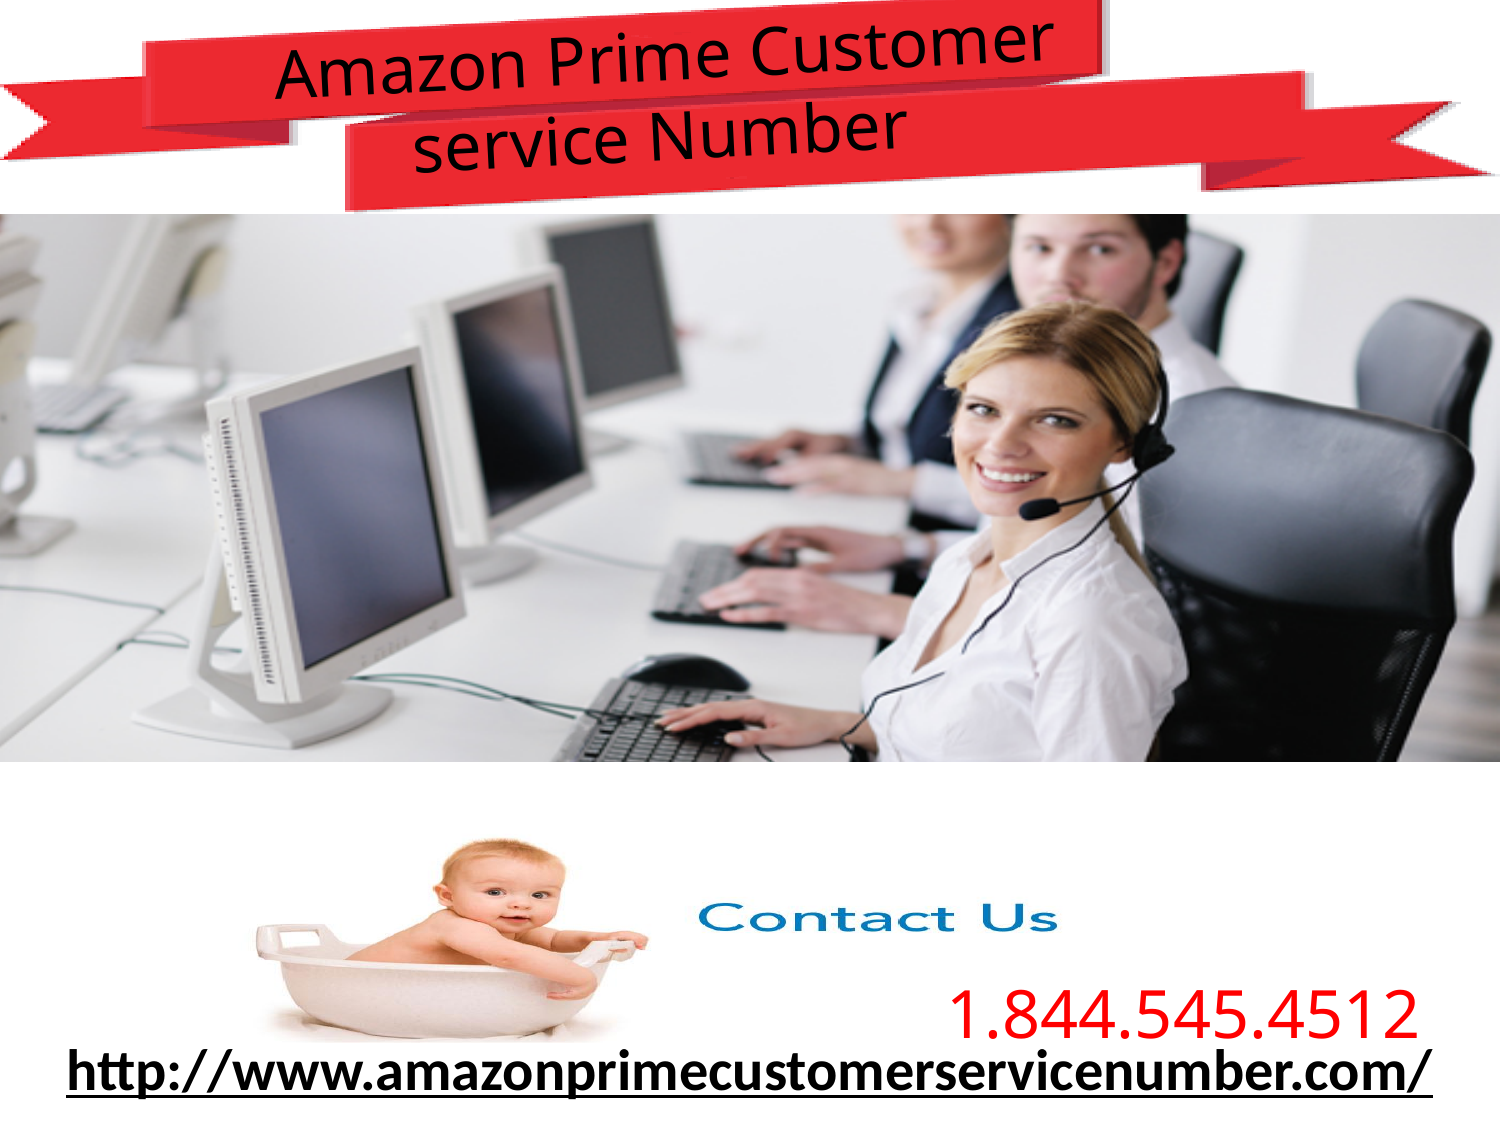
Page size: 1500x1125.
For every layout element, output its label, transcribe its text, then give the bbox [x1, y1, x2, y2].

text_box http://www.amazonprimecustomerservicenumber.com/ [37, 1052, 1475, 1110]
text_box 1.844.545.4512 [931, 1052, 1436, 1060]
picture [0, 0, 1500, 1044]
